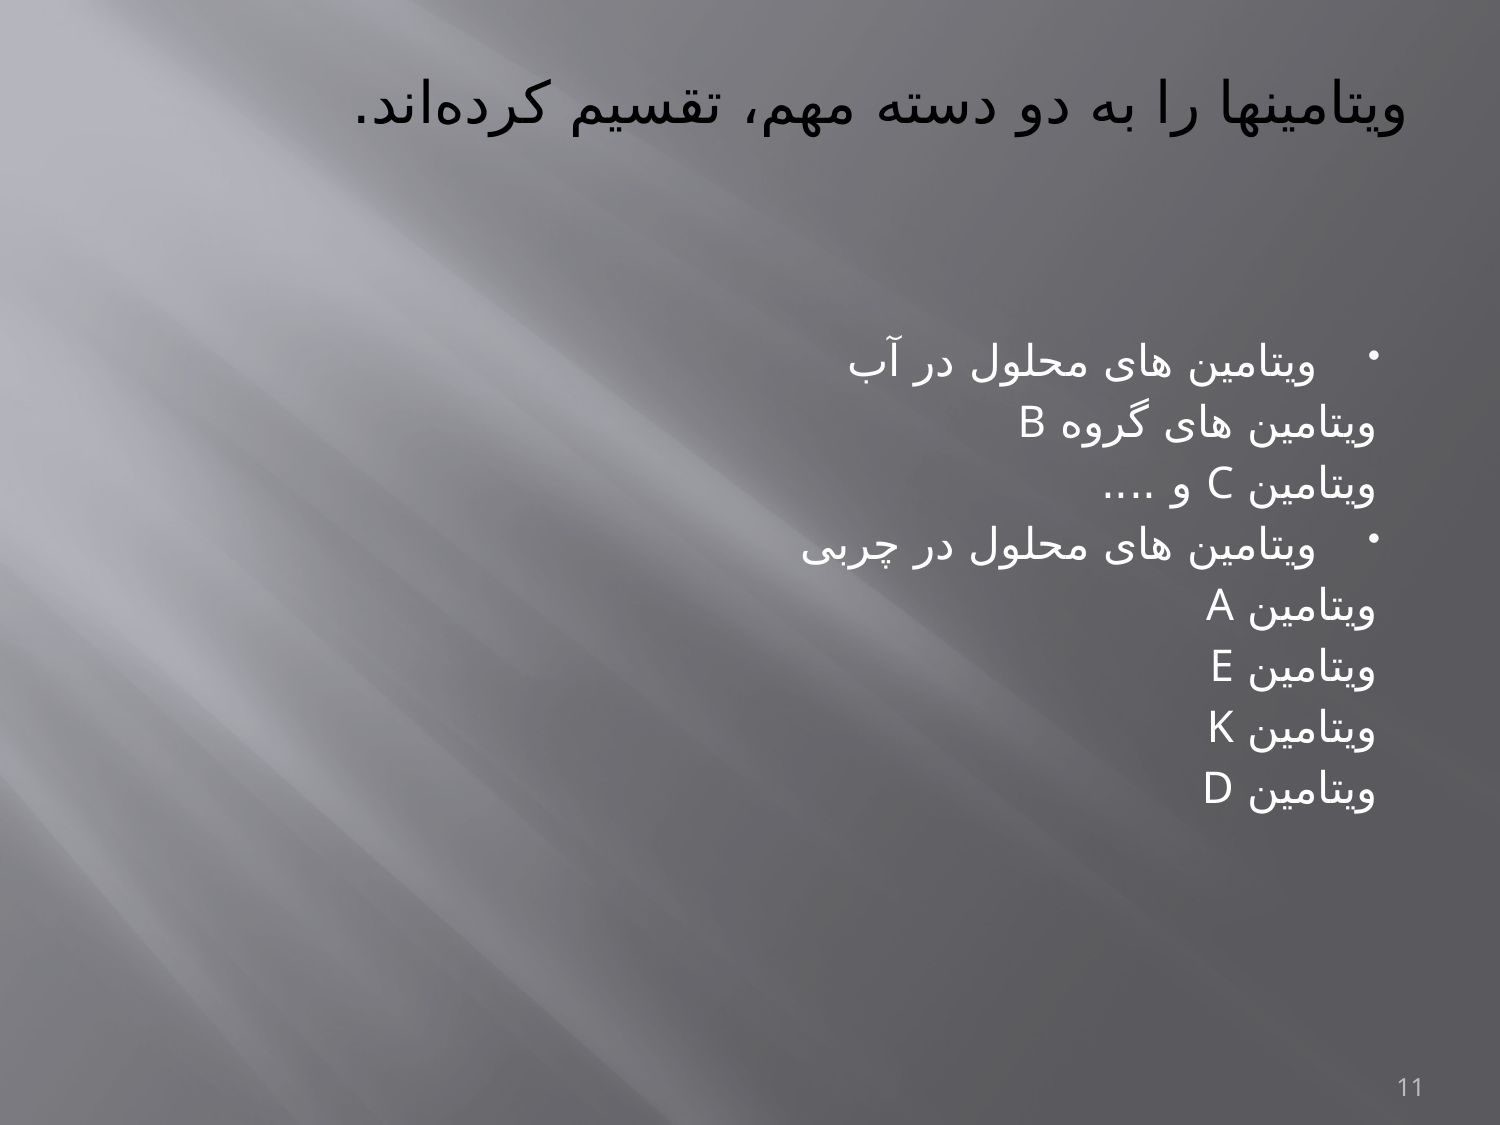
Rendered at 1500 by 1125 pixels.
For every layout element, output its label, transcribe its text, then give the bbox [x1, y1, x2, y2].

list ویتامین های محلول در آب ویتامین های گروه B ویتامین C و .... ویتامین های محلول در چربی ویتامین A ویتامین E ویتامین K ویتامین D [200, 324, 1413, 825]
title ویتامینها را به دو دسته مهم، تقسیم کرده‌اند. [75, 45, 1425, 225]
slide_number 11 [1299, 1052, 1425, 1113]
